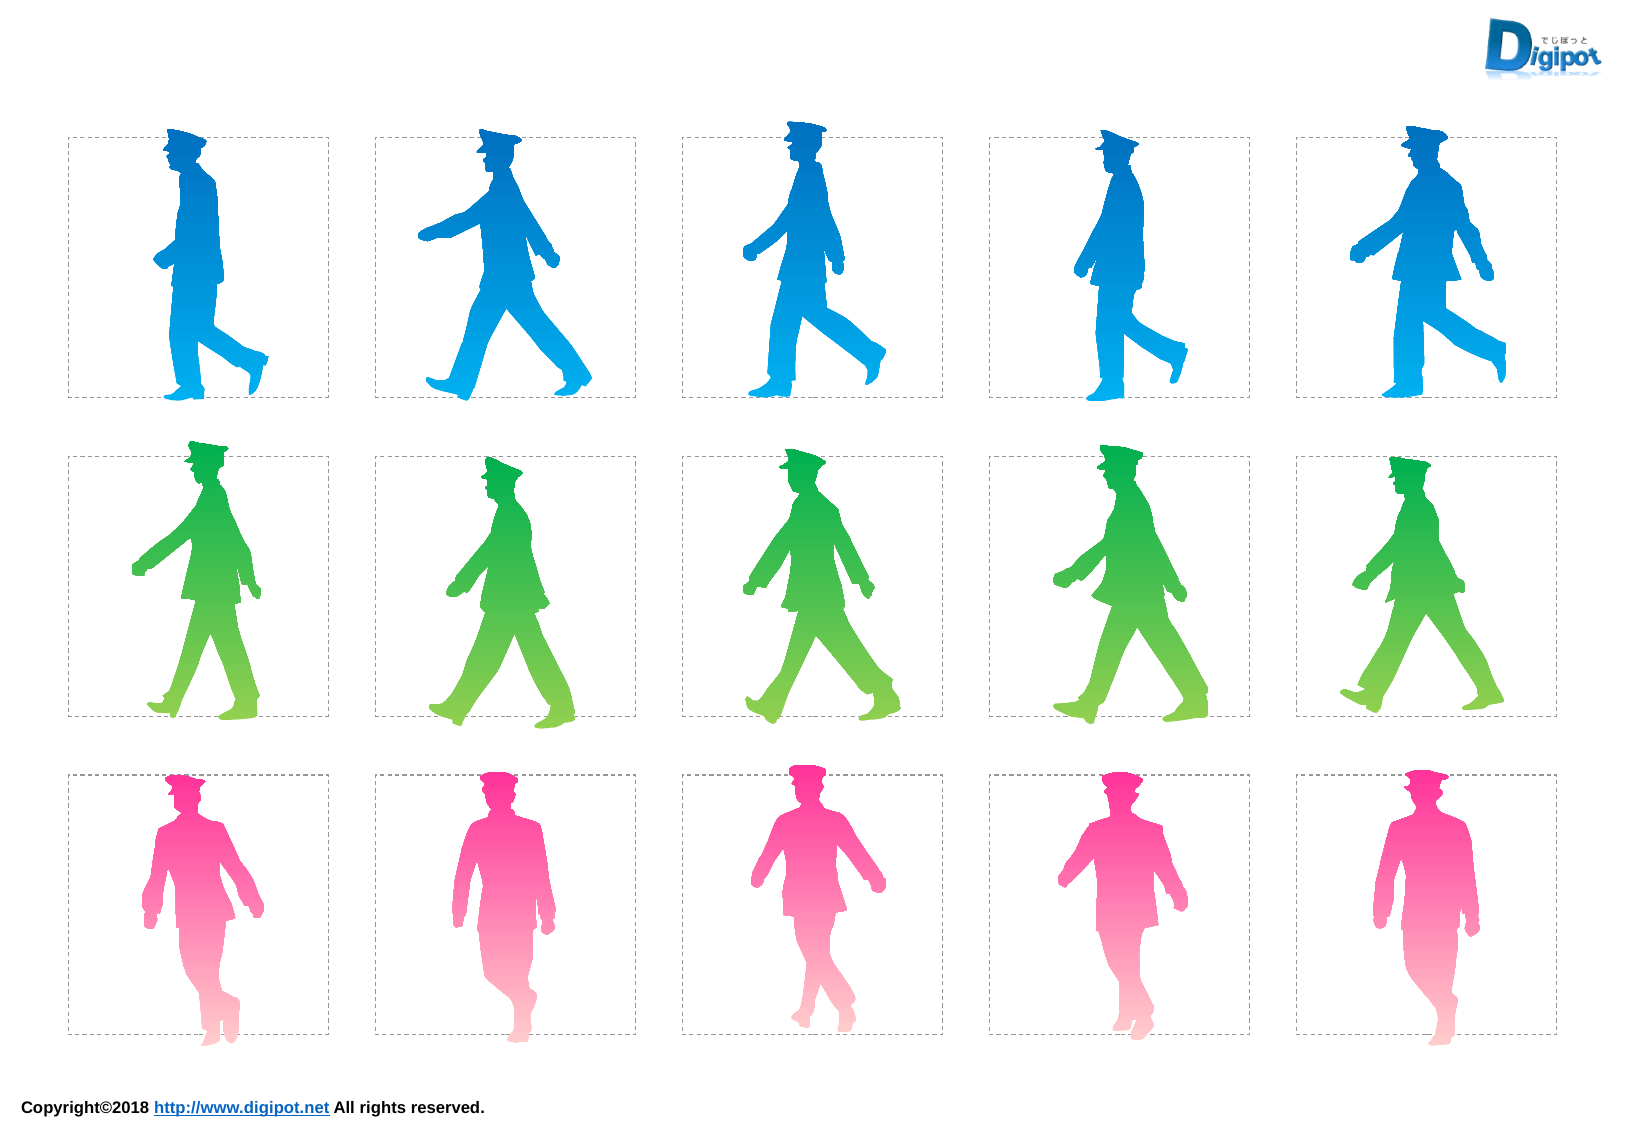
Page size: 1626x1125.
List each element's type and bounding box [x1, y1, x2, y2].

text_box [1053, 445, 1209, 724]
text_box [153, 129, 269, 401]
text_box [742, 121, 887, 398]
text_box [417, 129, 592, 401]
text_box [1058, 772, 1188, 1040]
picture [1485, 18, 1602, 82]
text_box [1074, 130, 1188, 402]
text_box [428, 457, 576, 729]
text_box [1349, 126, 1507, 398]
text_box [131, 441, 262, 720]
text_box [750, 764, 887, 1033]
text_box [452, 772, 557, 1043]
text_box [1372, 769, 1480, 1046]
text_box [1340, 457, 1505, 713]
text_box [742, 448, 901, 724]
text_box [141, 774, 265, 1046]
